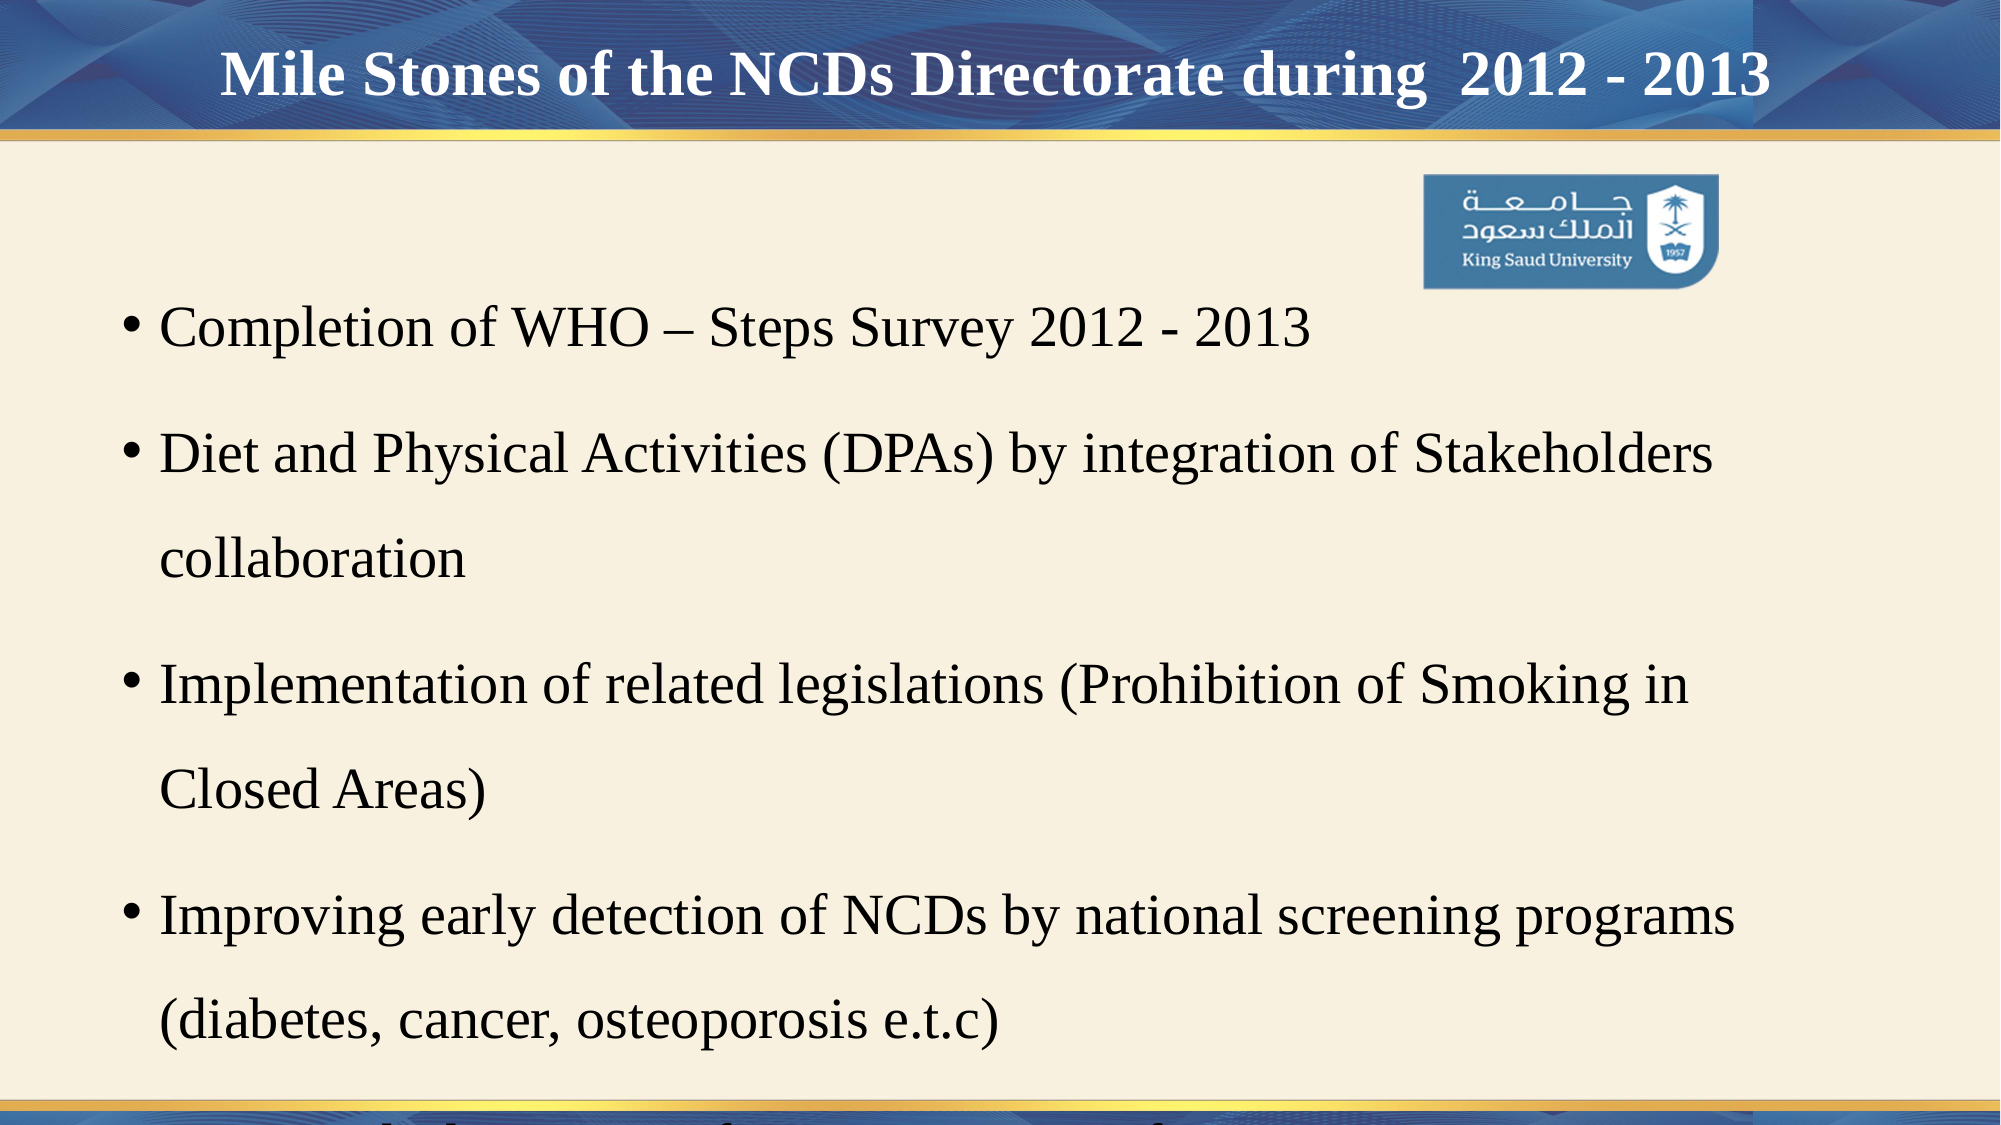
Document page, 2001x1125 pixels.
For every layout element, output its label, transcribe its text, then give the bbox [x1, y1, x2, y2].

list Completion of WHO – Steps Survey 2012 - 2013 Diet and Physical Activities (DPAs) by integration of Stakeholders collaboration Implementation of related legislations (Prohibition of Smoking in Closed Areas) Improving early detection of NCDs by national screening programs (diabetes, cancer, osteoporosis e.t.c) Integrated Electronic Information System for NCDs [106, 246, 1879, 1007]
title Mile Stones of the NCDs Directorate during 2012 - 2013 [100, 6, 1893, 144]
picture [0, 0, 2001, 1125]
